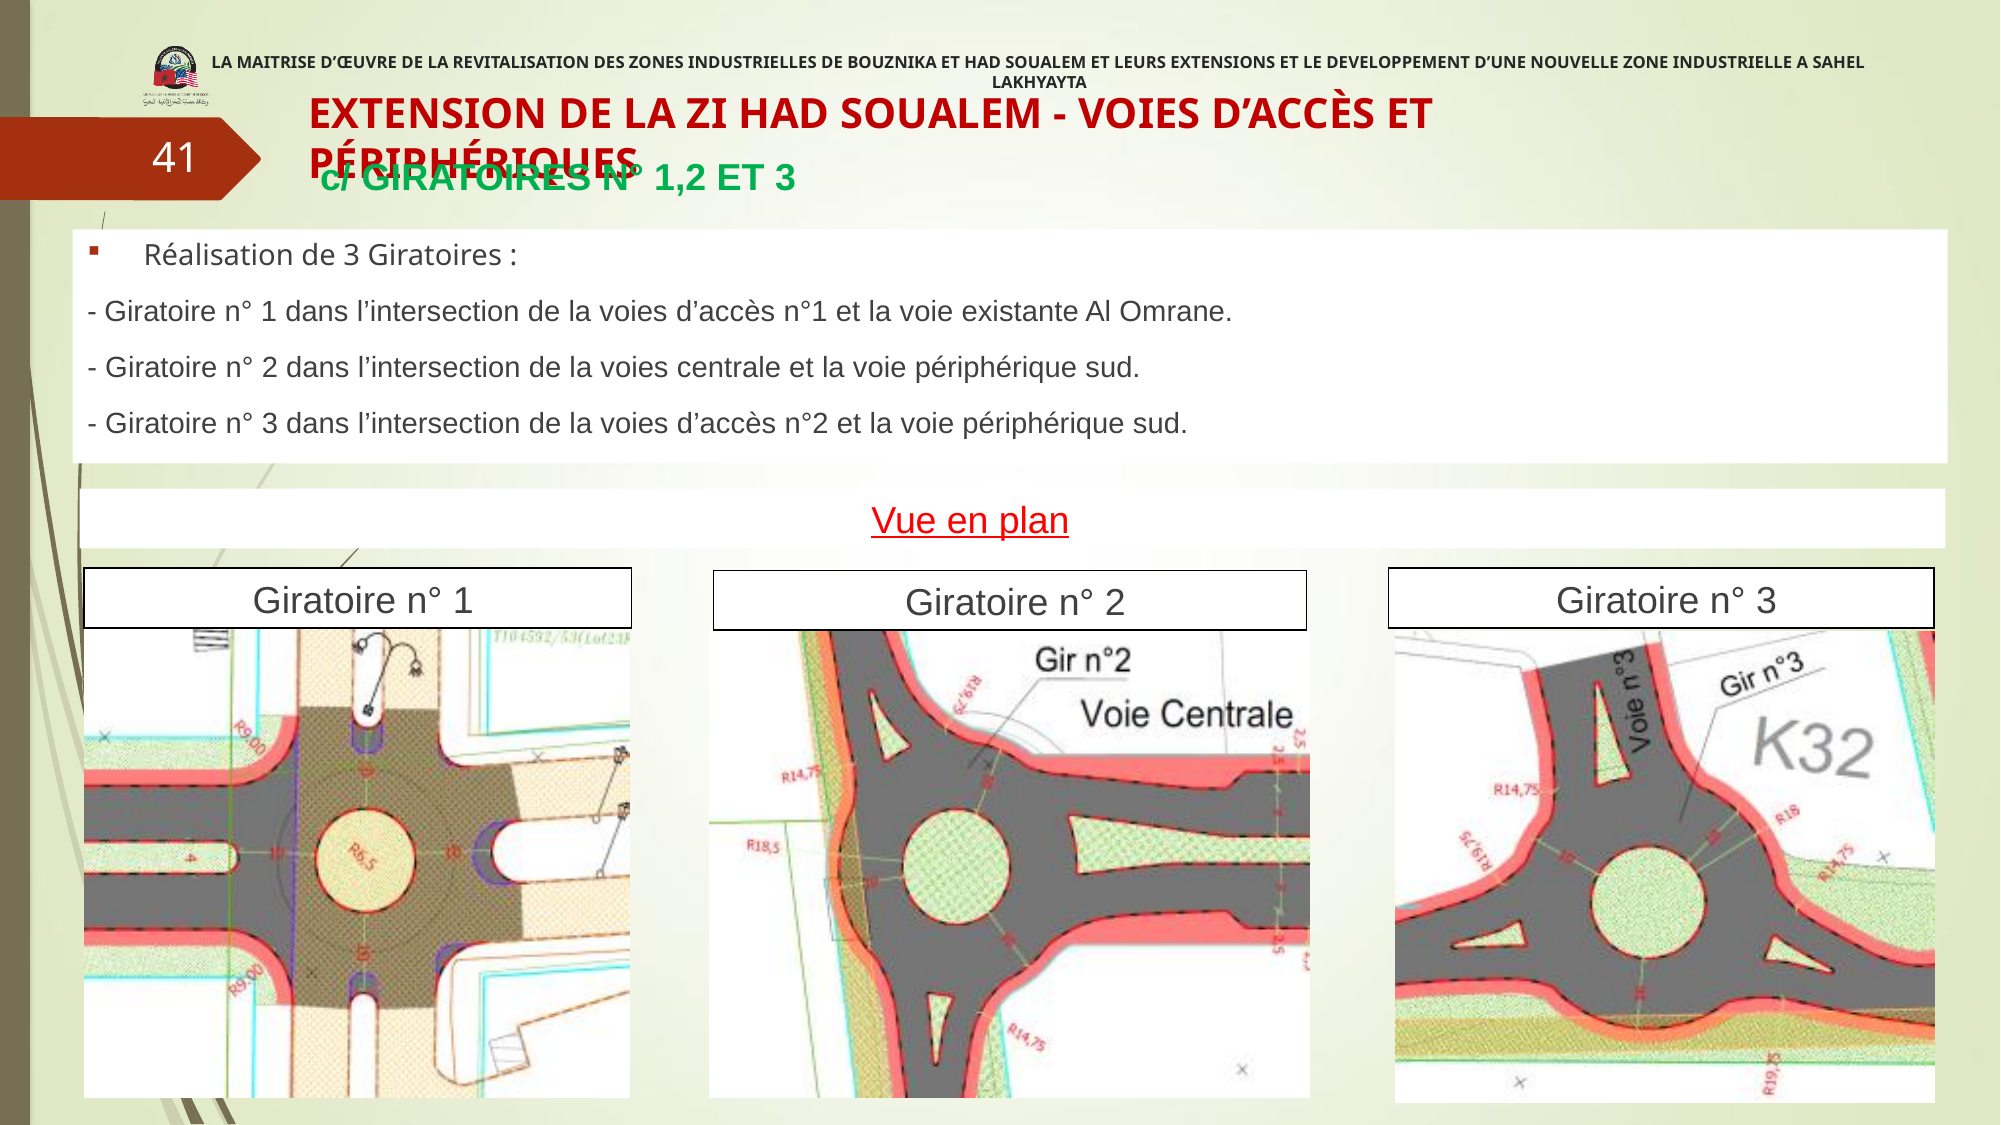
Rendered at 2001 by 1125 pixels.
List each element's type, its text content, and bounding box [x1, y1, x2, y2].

slide_number 41 [87, 129, 216, 189]
picture [217, 549, 355, 568]
text_box Giratoire n° 2 [713, 570, 1307, 629]
picture [81, 549, 220, 613]
text_box Vue en plan [79, 488, 1946, 549]
text_box LA MAITRISE D’ŒUVRE DE LA REVITALISATION DES ZONES INDUSTRIELLES DE BOUZNIKA ET HAD SOUALEM ET LEURS EXTENSIONS ET LE DEVELOPPEMENT D’UNE NOUVELLE ZONE INDUSTRIELLE A SAHEL LAKHYAYTA [214, 44, 1889, 113]
text_box Réalisation de 3 Giratoires : - Giratoire n° 1 dans l’intersection de la voies d’accès n°1 et la voie existante Al Omrane. - Giratoire n° 2 dans l’intersection de la voies centrale et la voie périphérique sud. - Giratoire n° 3 dans l’intersection de la voies d’accès n°2 et la voie périphérique sud. [72, 229, 1948, 464]
text_box c/ GIRATOIRES N° 1,2 ET 3 [305, 145, 1768, 214]
picture [82, 464, 270, 488]
picture [30, 0, 2001, 1125]
text_box EXTENSION DE LA ZI HAD SOUALEM - VOIES D’ACCÈS ET PÉRIPHÉRIQUES [293, 113, 1757, 146]
text_box Giratoire n° 1 [84, 568, 632, 628]
text_box Giratoire n° 3 [1388, 568, 1934, 628]
